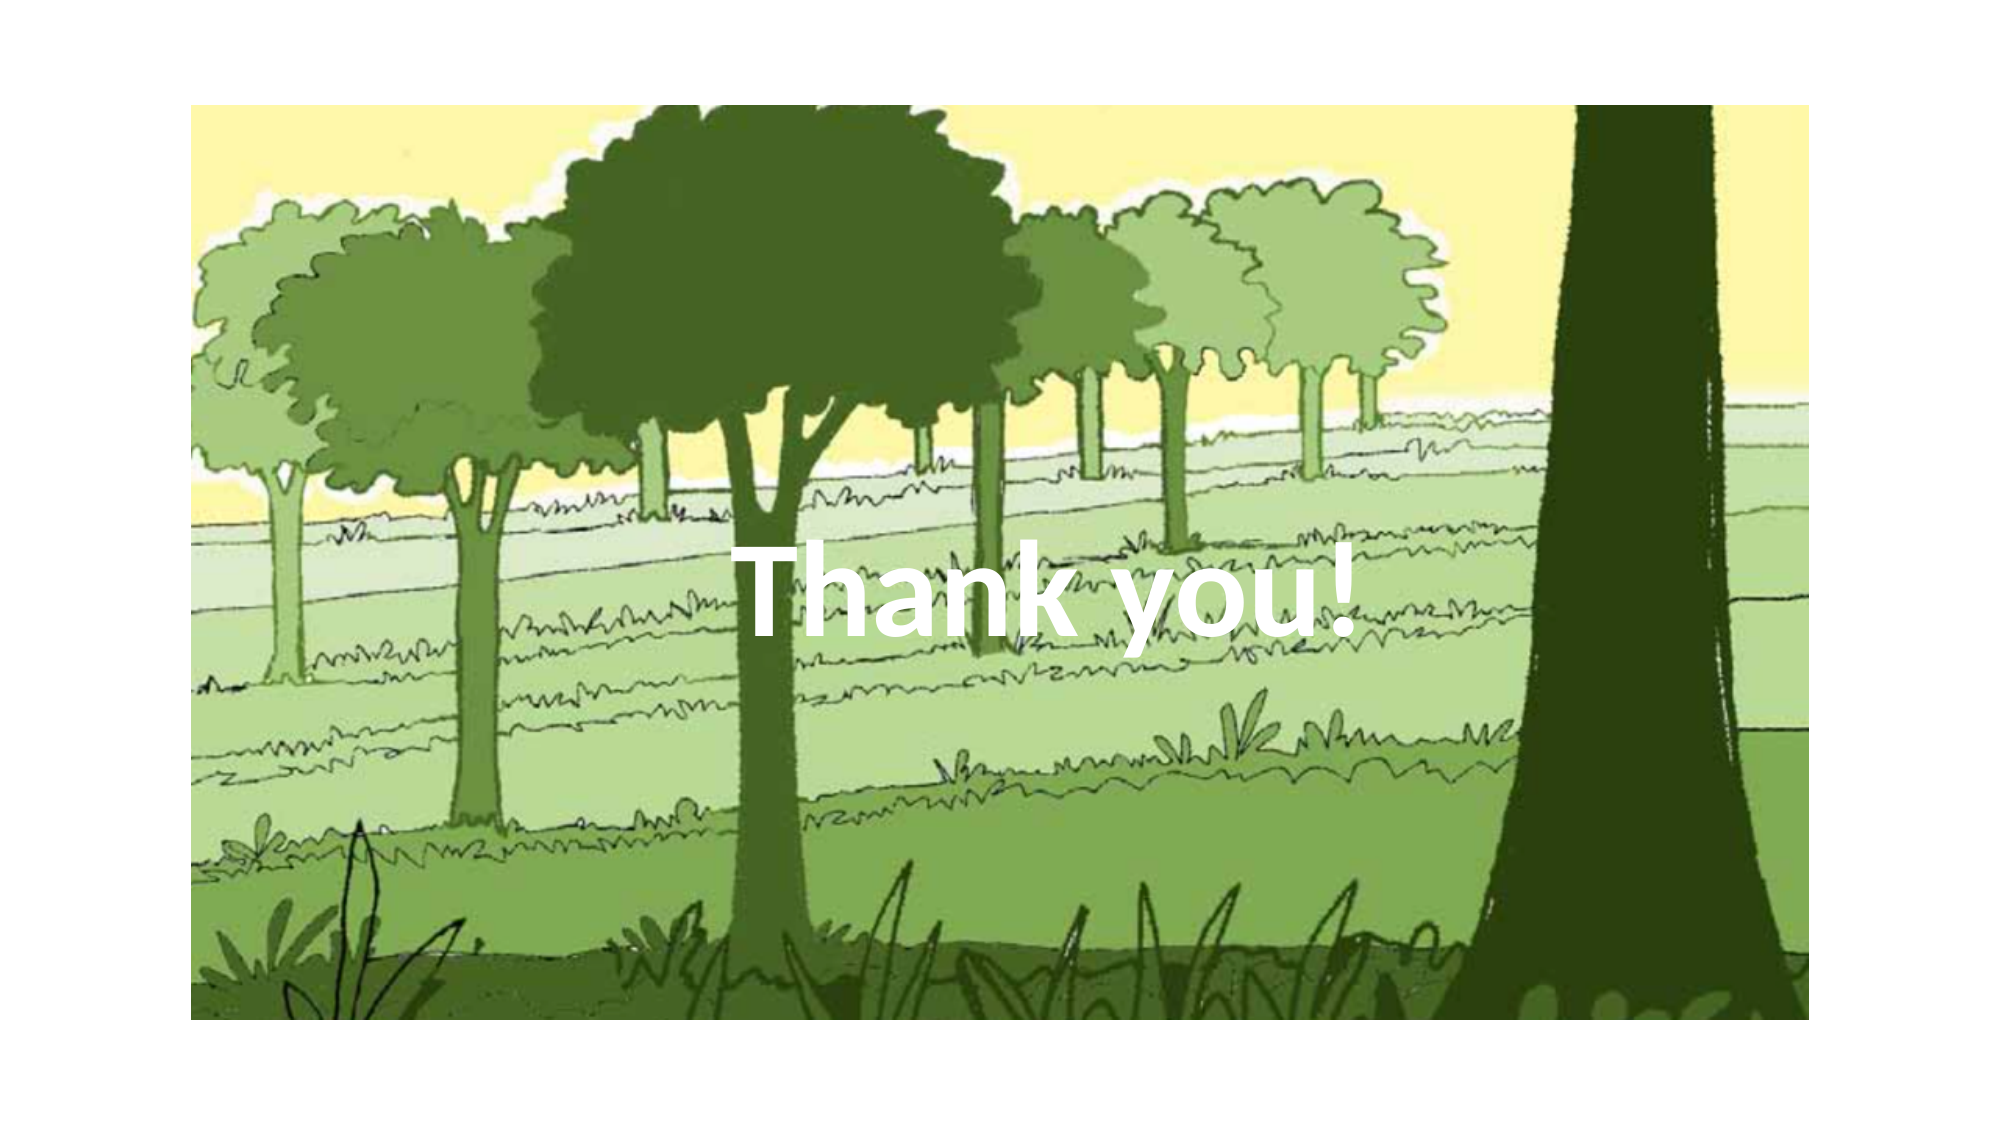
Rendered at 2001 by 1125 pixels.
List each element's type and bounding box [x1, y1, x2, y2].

picture [191, 105, 1809, 1020]
